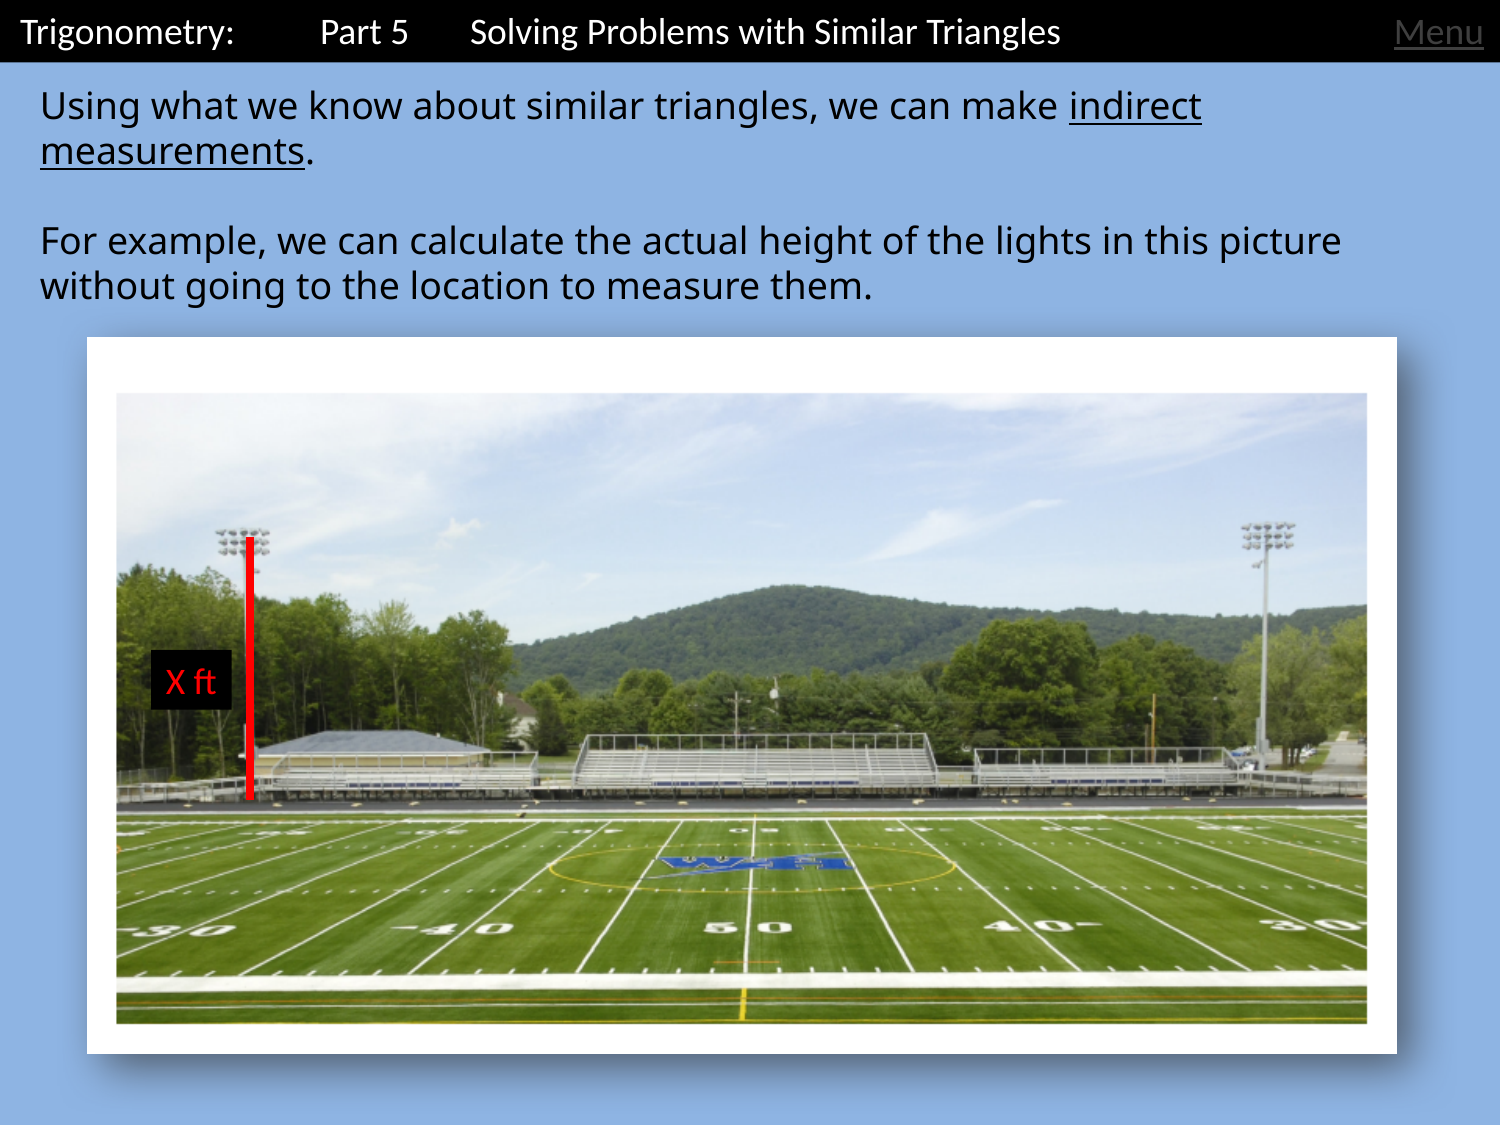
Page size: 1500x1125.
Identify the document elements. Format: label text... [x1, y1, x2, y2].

text_box [0, 0, 5, 64]
text_box [1086, 0, 1500, 64]
text_box Menu [1379, 0, 1500, 60]
text_box Trigonometry: Part 5 Solving Problems with Similar Triangles [5, 0, 1086, 105]
picture [87, 337, 1398, 1054]
text_box Using what we know about similar triangles, we can make indirect measurements. For example, we can calculate the actual height of the lights in this picture without going to the location to measure them. [24, 74, 1475, 315]
